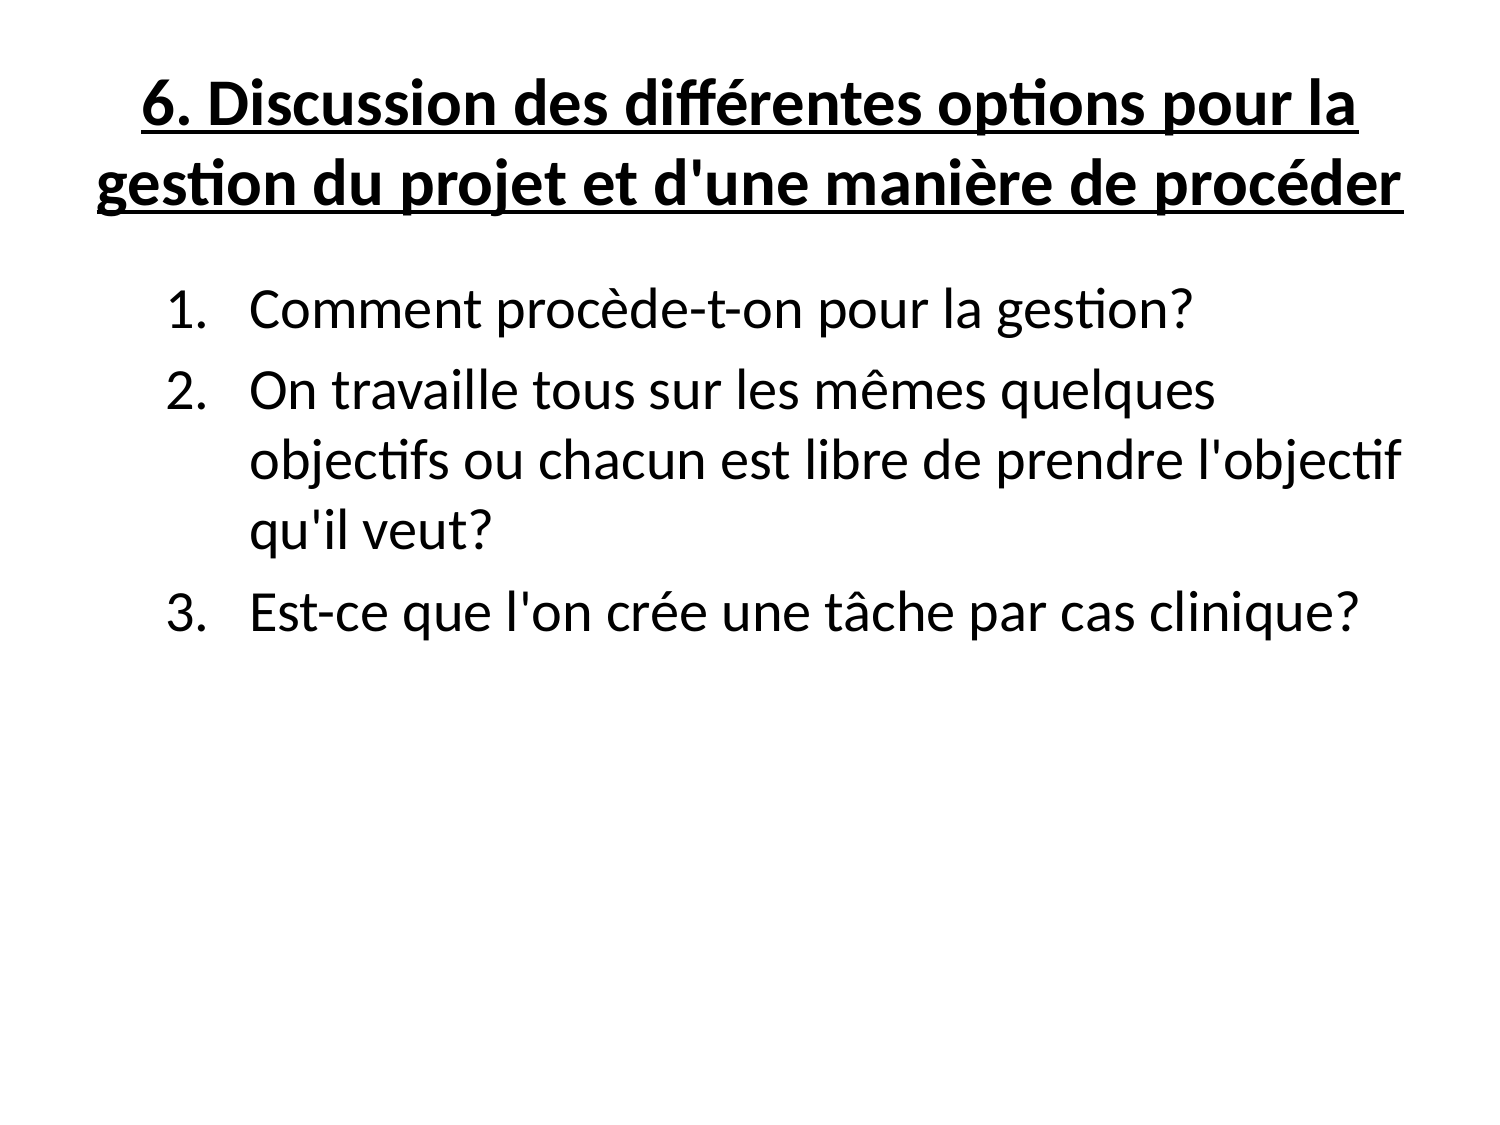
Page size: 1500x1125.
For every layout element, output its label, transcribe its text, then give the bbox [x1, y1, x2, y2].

list Comment procède-t-on pour la gestion? On travaille tous sur les mêmes quelques objectifs ou chacun est libre de prendre l'objectif qu'il veut? Est-ce que l'on crée une tâche par cas clinique? [75, 262, 1425, 1005]
title 6. Discussion des différentes options pour la gestion du projet et d'une manière de procéder [75, 45, 1425, 233]
